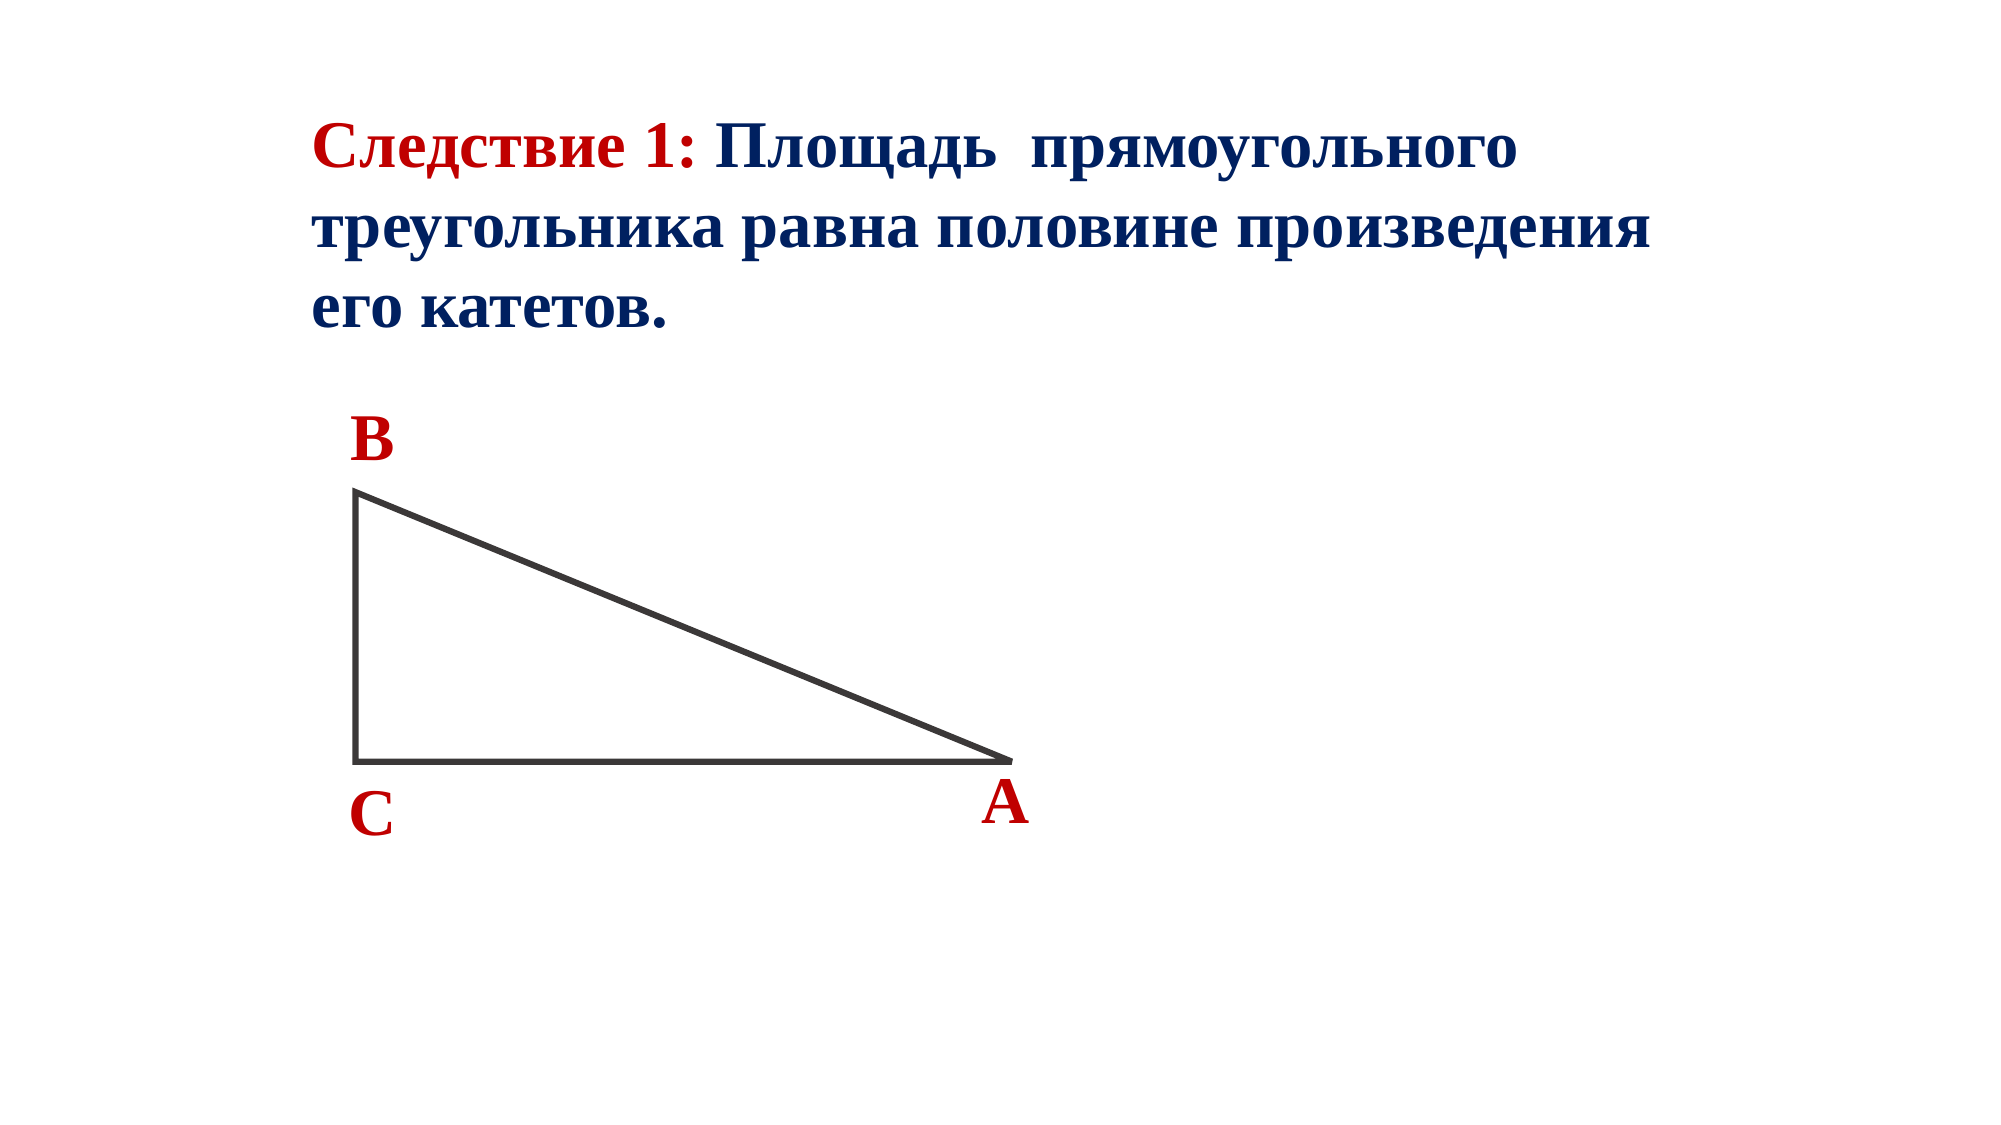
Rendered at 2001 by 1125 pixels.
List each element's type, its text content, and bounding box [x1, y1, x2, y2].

text_box [354, 490, 984, 763]
text_box В [332, 386, 414, 482]
text_box С [332, 761, 414, 857]
text_box А [964, 749, 1047, 845]
text_box Следствие 1: Площадь прямоугольного треугольника равна половине произведения его катетов. [296, 93, 1704, 349]
